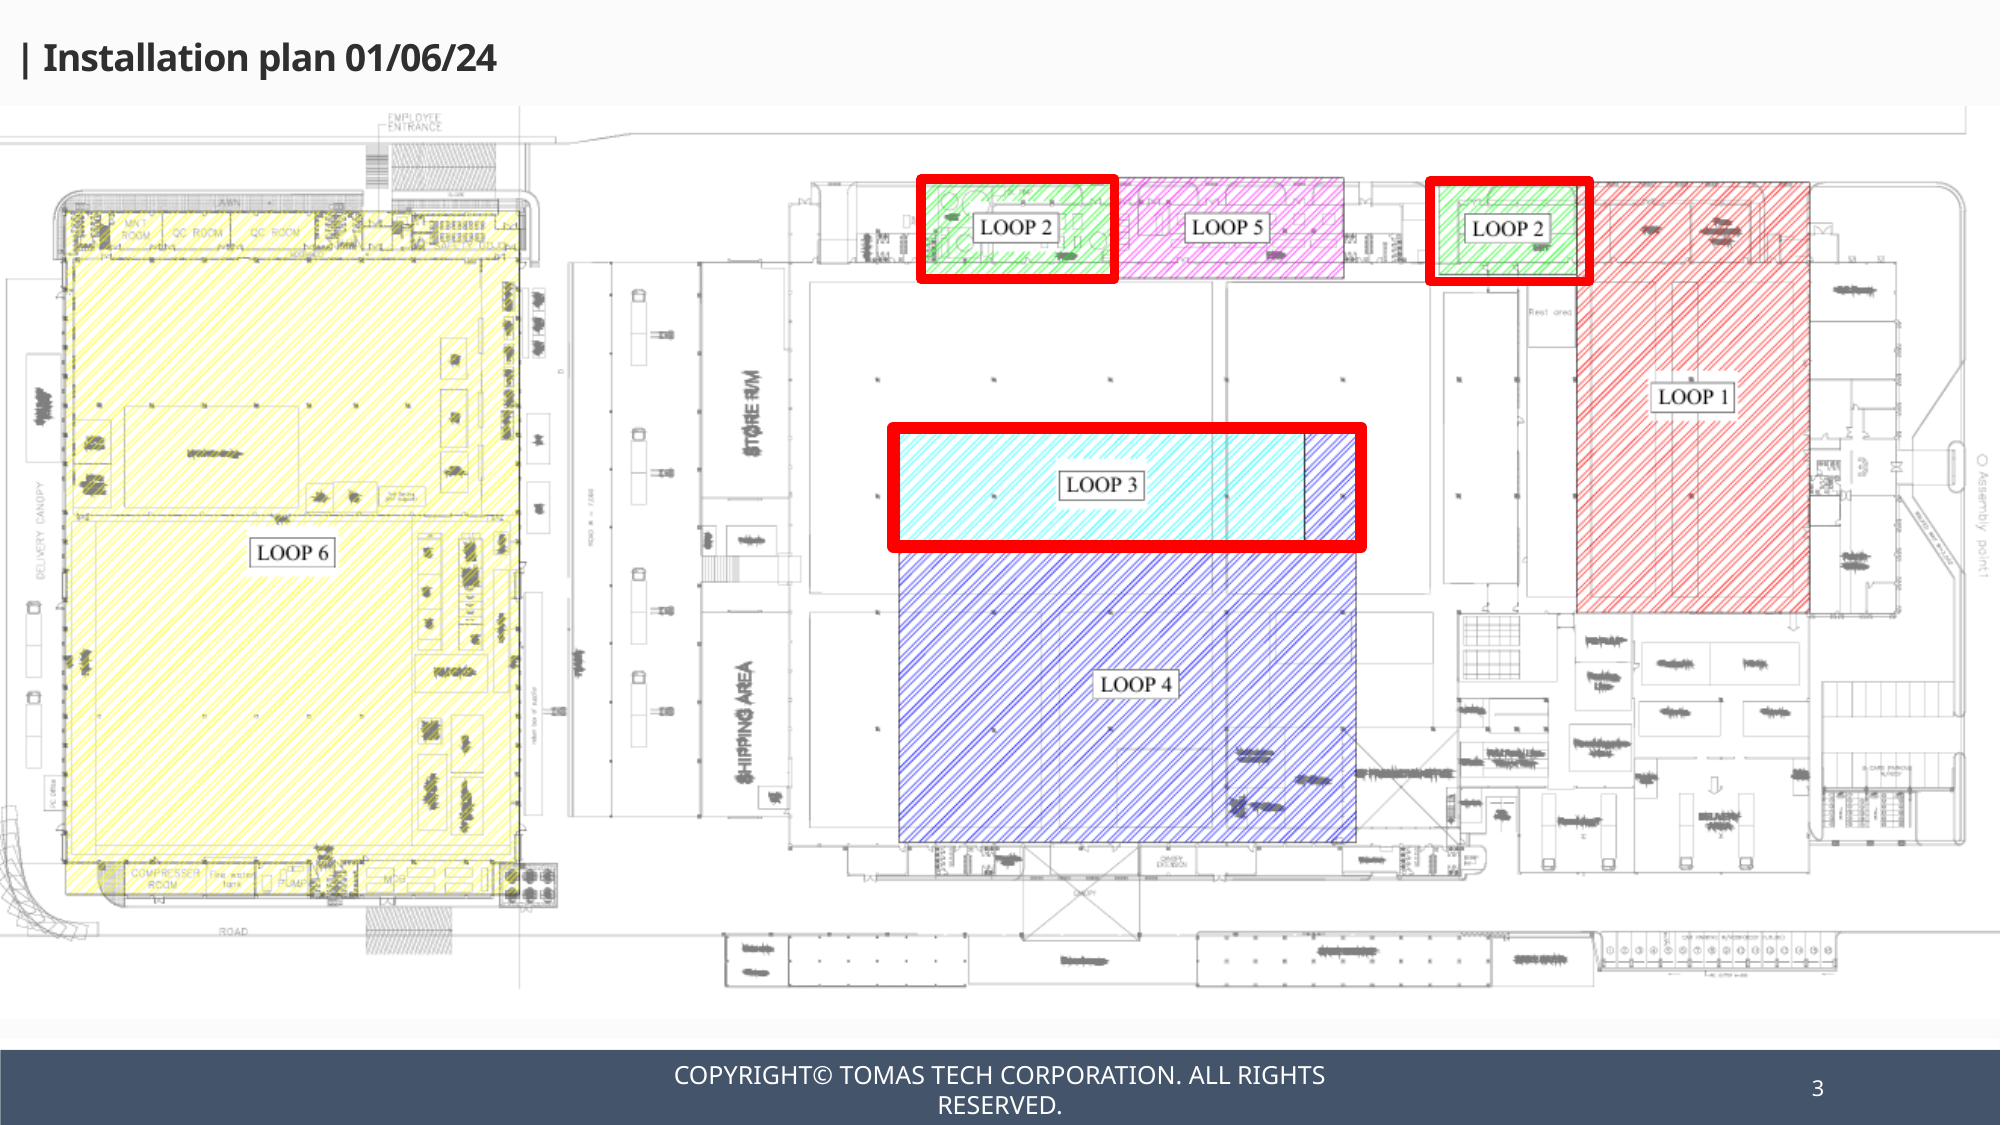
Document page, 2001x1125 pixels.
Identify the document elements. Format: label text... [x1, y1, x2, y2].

footer Copyright© TOMAS TECH CORPORATION. All rights reserved. [604, 1059, 1396, 1120]
slide_number 3 [1624, 1059, 1840, 1120]
picture [0, 105, 2000, 1020]
text_box | Installation plan 01/06/24 [0, 30, 1940, 87]
